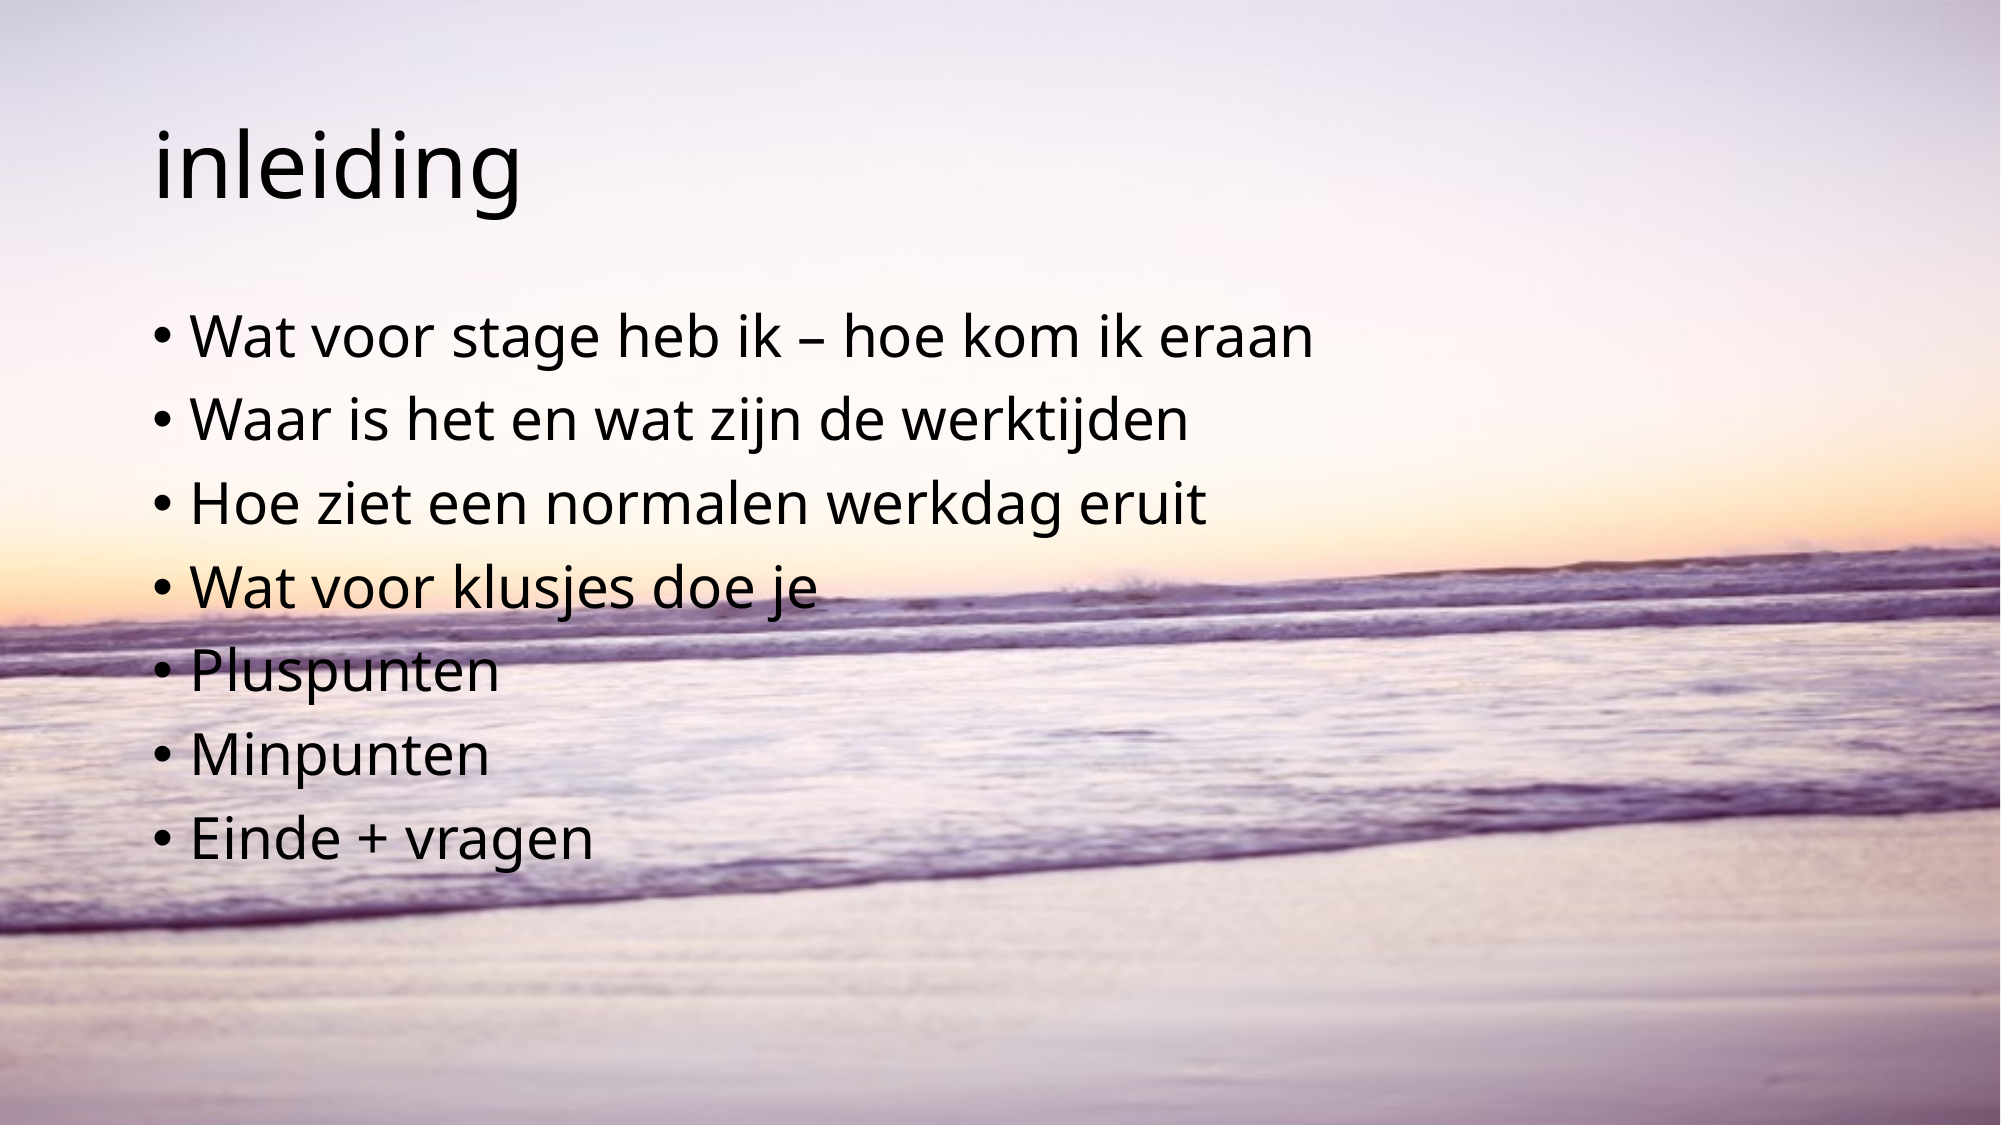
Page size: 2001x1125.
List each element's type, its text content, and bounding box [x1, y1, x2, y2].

list Wat voor stage heb ik – hoe kom ik eraan Waar is het en wat zijn de werktijden Hoe ziet een normalen werkdag eruit Wat voor klusjes doe je Pluspunten Minpunten Einde + vragen [137, 299, 1863, 1014]
title inleiding [137, 59, 1863, 278]
picture [0, 0, 2001, 1125]
